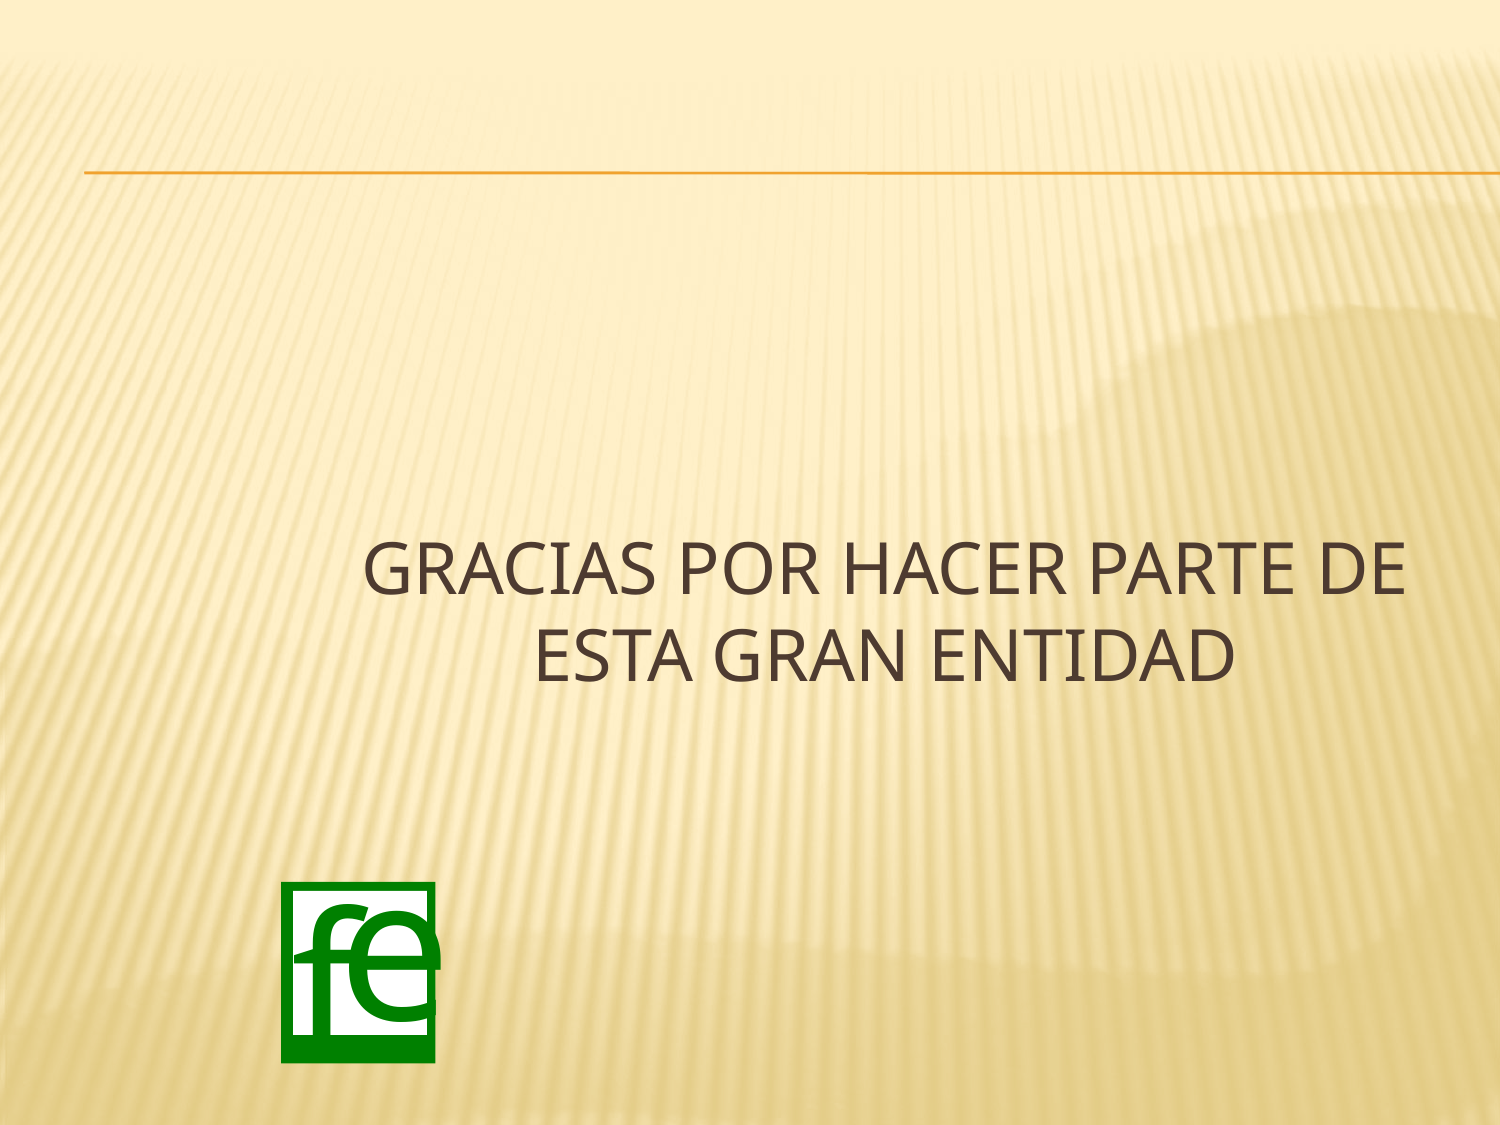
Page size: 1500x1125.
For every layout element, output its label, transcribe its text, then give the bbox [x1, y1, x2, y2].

title GRACIAS POR HACER PARTE DE ESTA GRAN ENTIDAD [270, 515, 1500, 704]
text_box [280, 820, 436, 1072]
